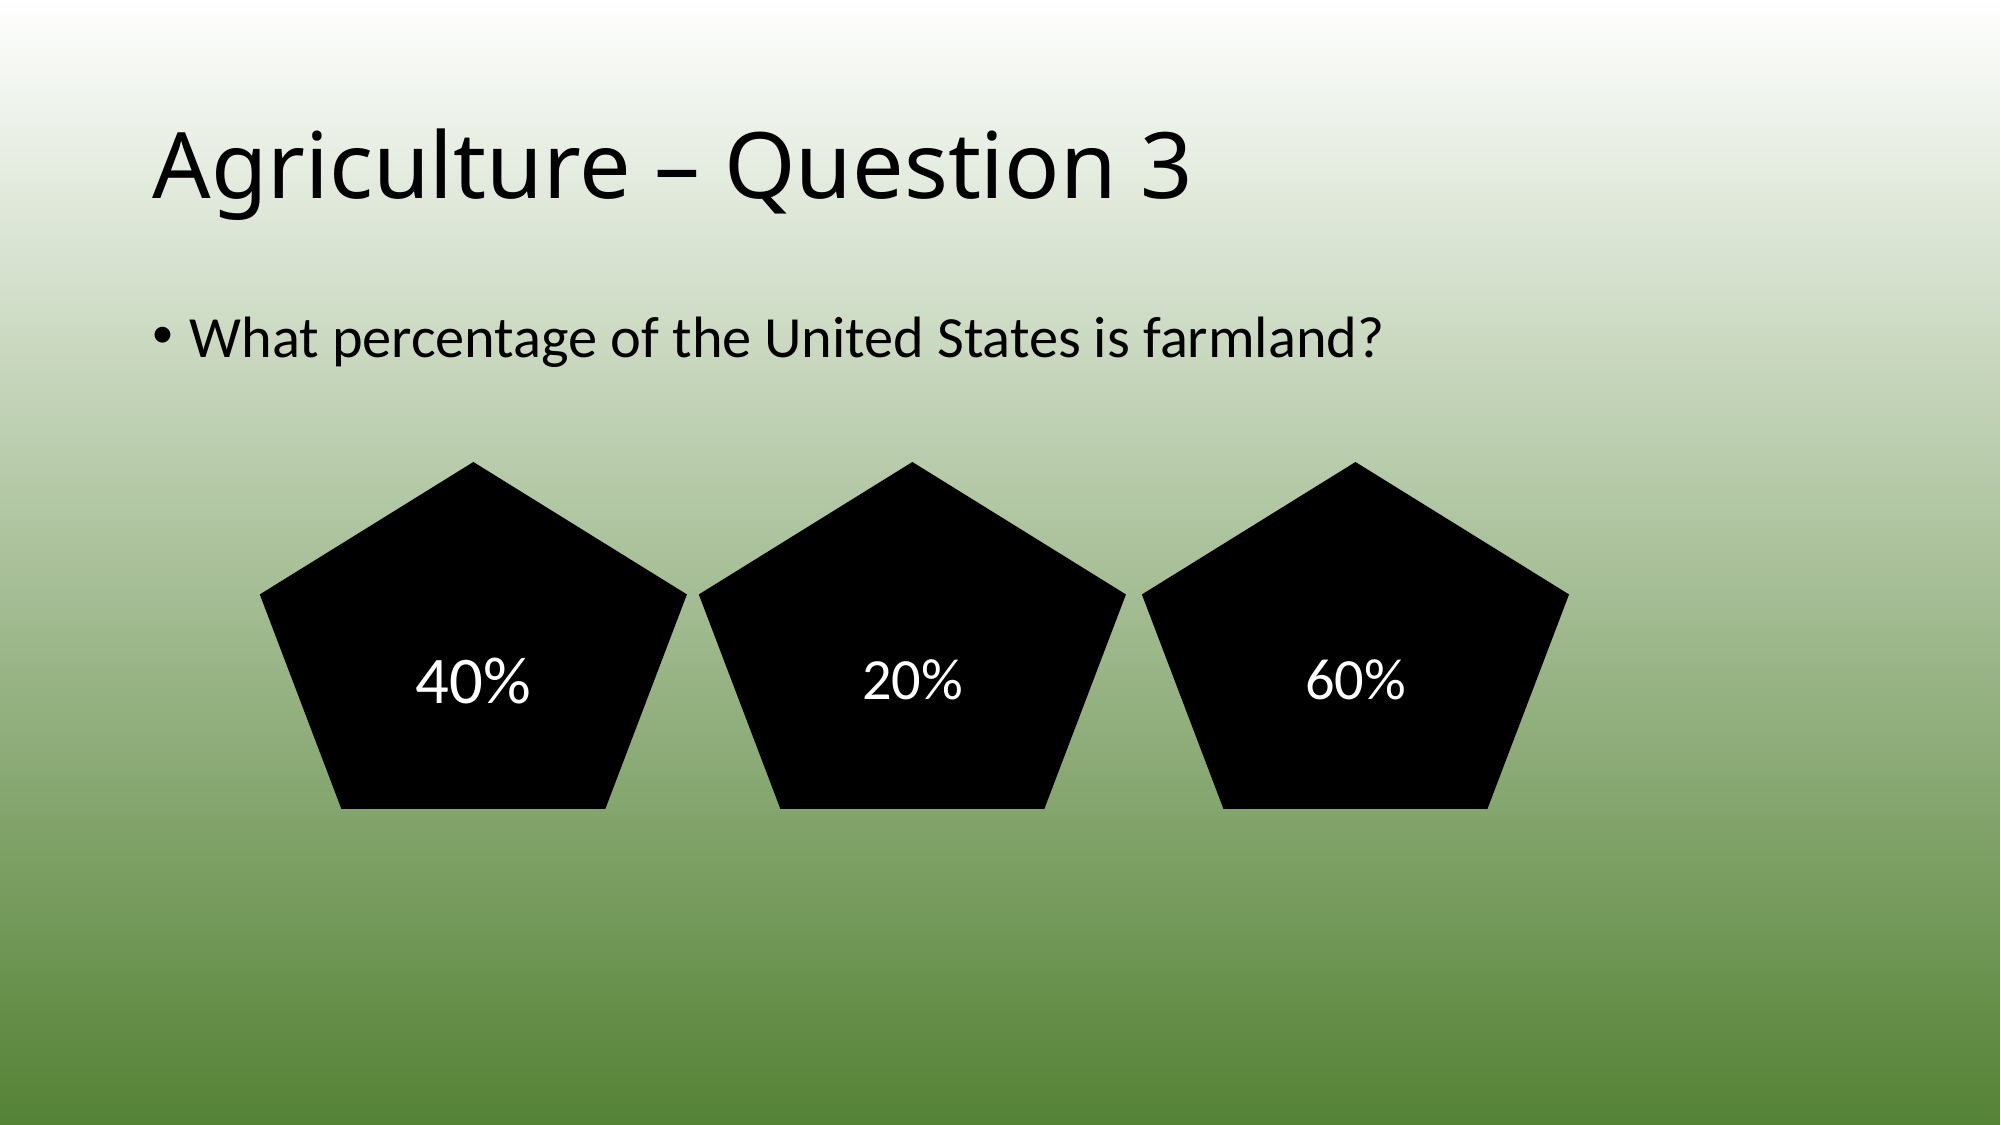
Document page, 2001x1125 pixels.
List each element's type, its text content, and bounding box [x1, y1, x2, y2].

text_box 40% [258, 460, 689, 810]
text_box 60% [1140, 460, 1571, 810]
text_box 20% [697, 460, 1128, 810]
title Agriculture – Question 3 [137, 59, 1863, 278]
list What percentage of the United States is farmland? [137, 299, 1863, 1014]
